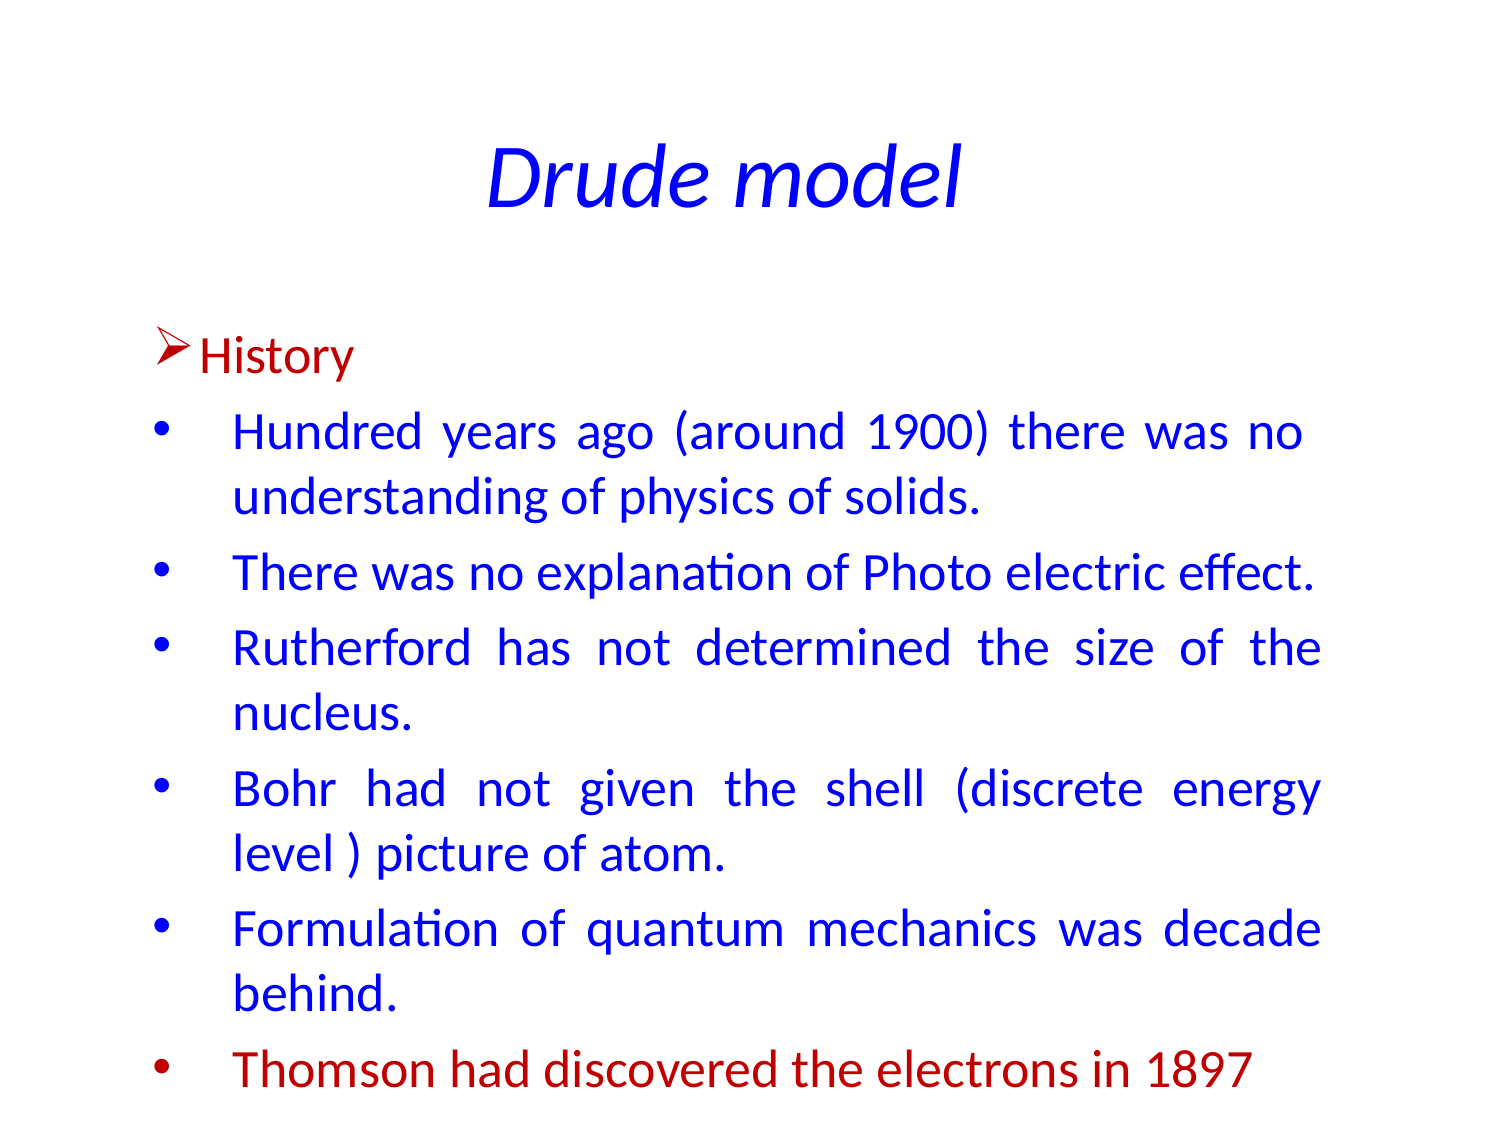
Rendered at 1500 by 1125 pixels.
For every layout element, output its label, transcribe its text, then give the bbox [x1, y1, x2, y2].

title Drude model [87, 50, 1363, 292]
subtitle History Hundred years ago (around 1900) there was no understanding of physics of solids. There was no explanation of Photo electric effect. Rutherford has not determined the size of the nucleus. Bohr had not given the shell (discrete energy level ) picture of atom. Formulation of quantum mechanics was decade behind. Thomson had discovered the electrons in 1897 [137, 312, 1338, 1125]
